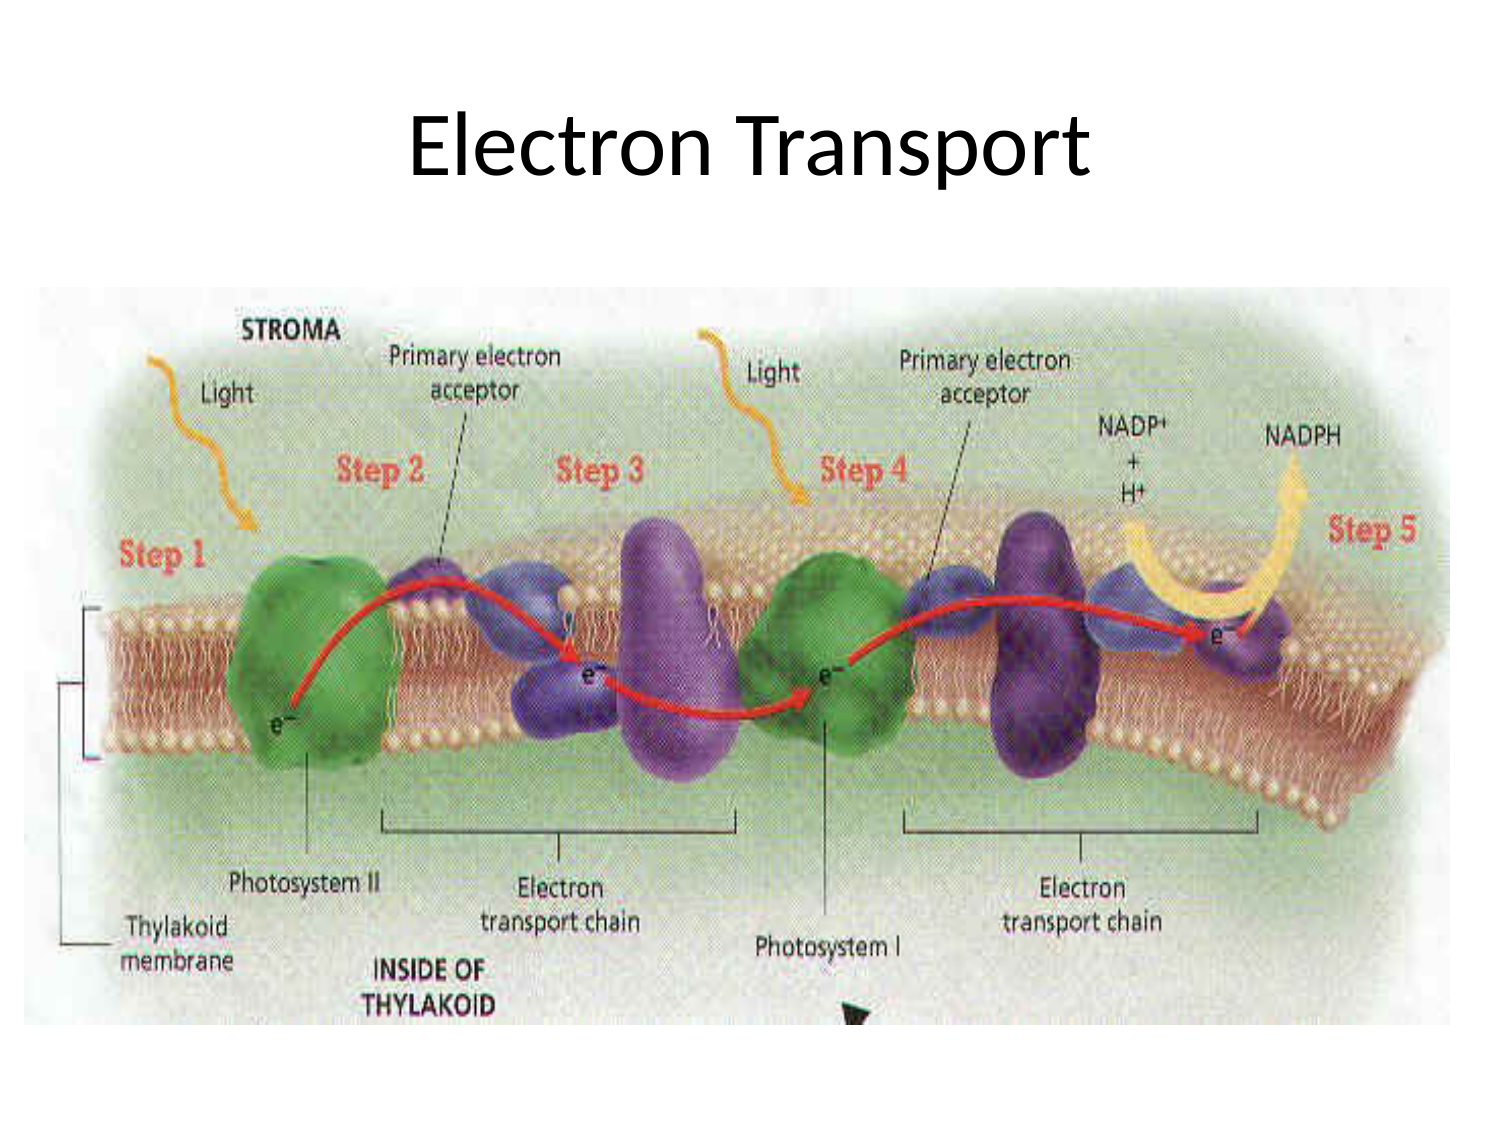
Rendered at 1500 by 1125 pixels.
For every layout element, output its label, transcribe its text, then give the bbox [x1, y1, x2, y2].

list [24, 287, 1451, 1026]
title Electron Transport [75, 45, 1425, 233]
